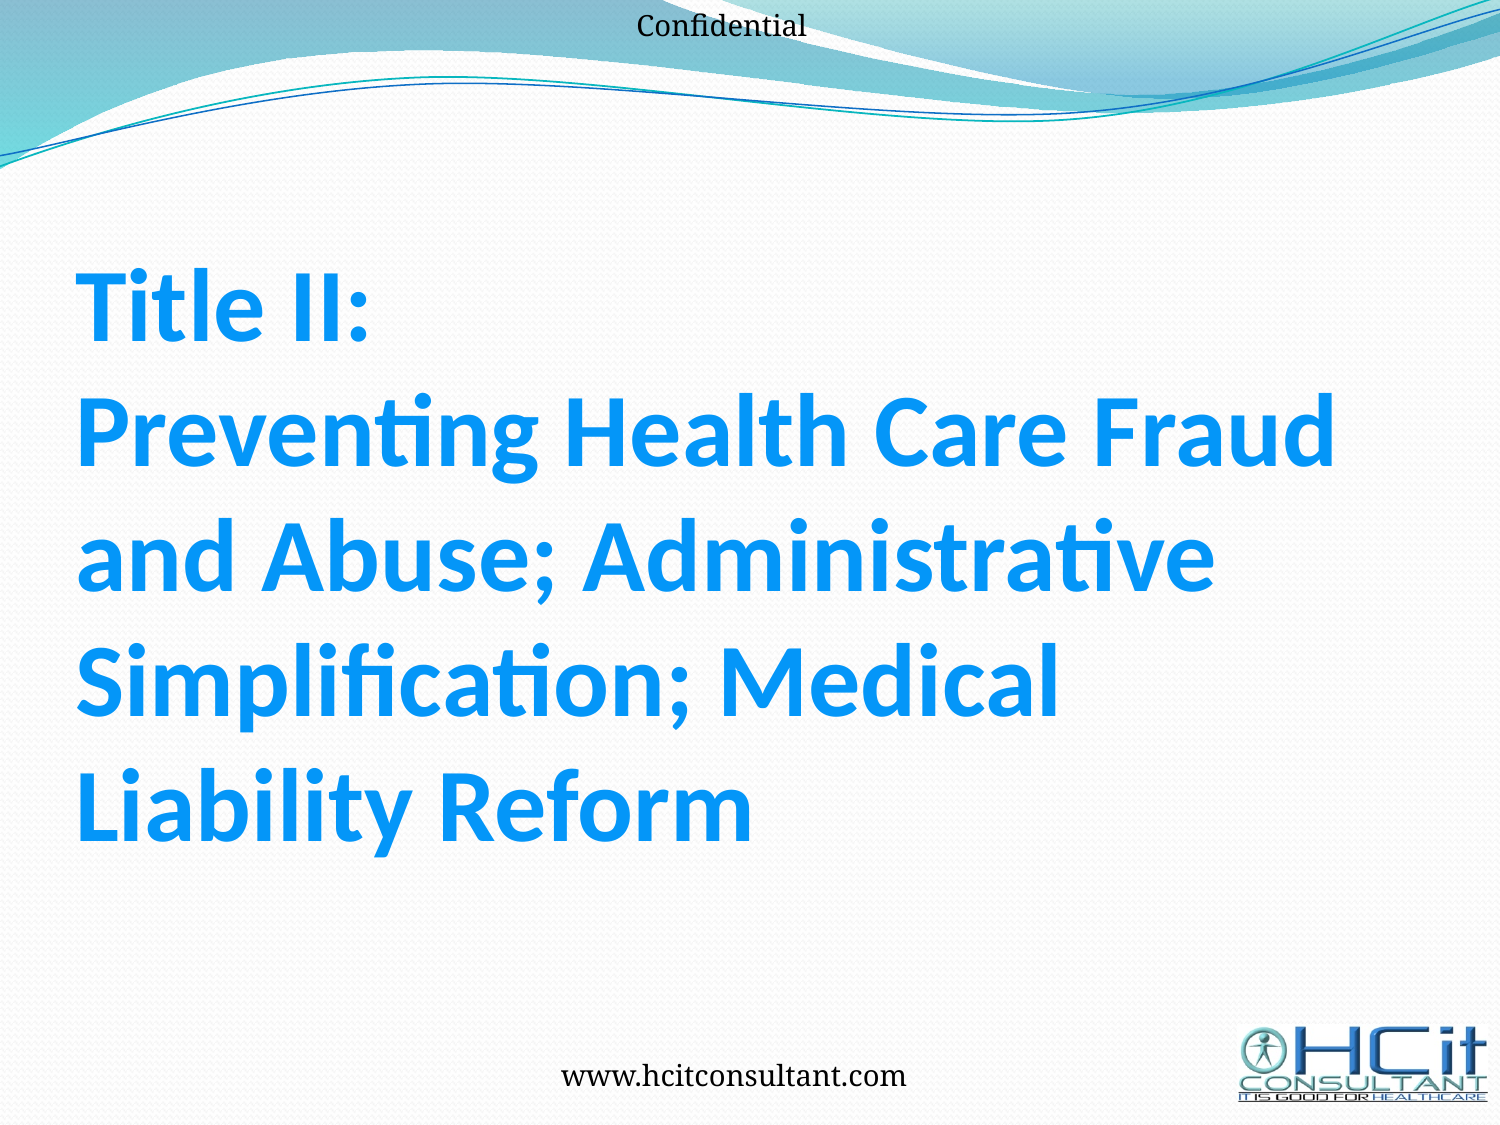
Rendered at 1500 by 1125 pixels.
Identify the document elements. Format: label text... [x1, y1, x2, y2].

title Title II: Preventing Health Care Fraud and Abuse; Administrative Simplification; Medical Liability Reform [74, 224, 1426, 988]
picture [1237, 1024, 1488, 1104]
slide_number 8 [1299, 1042, 1425, 1103]
